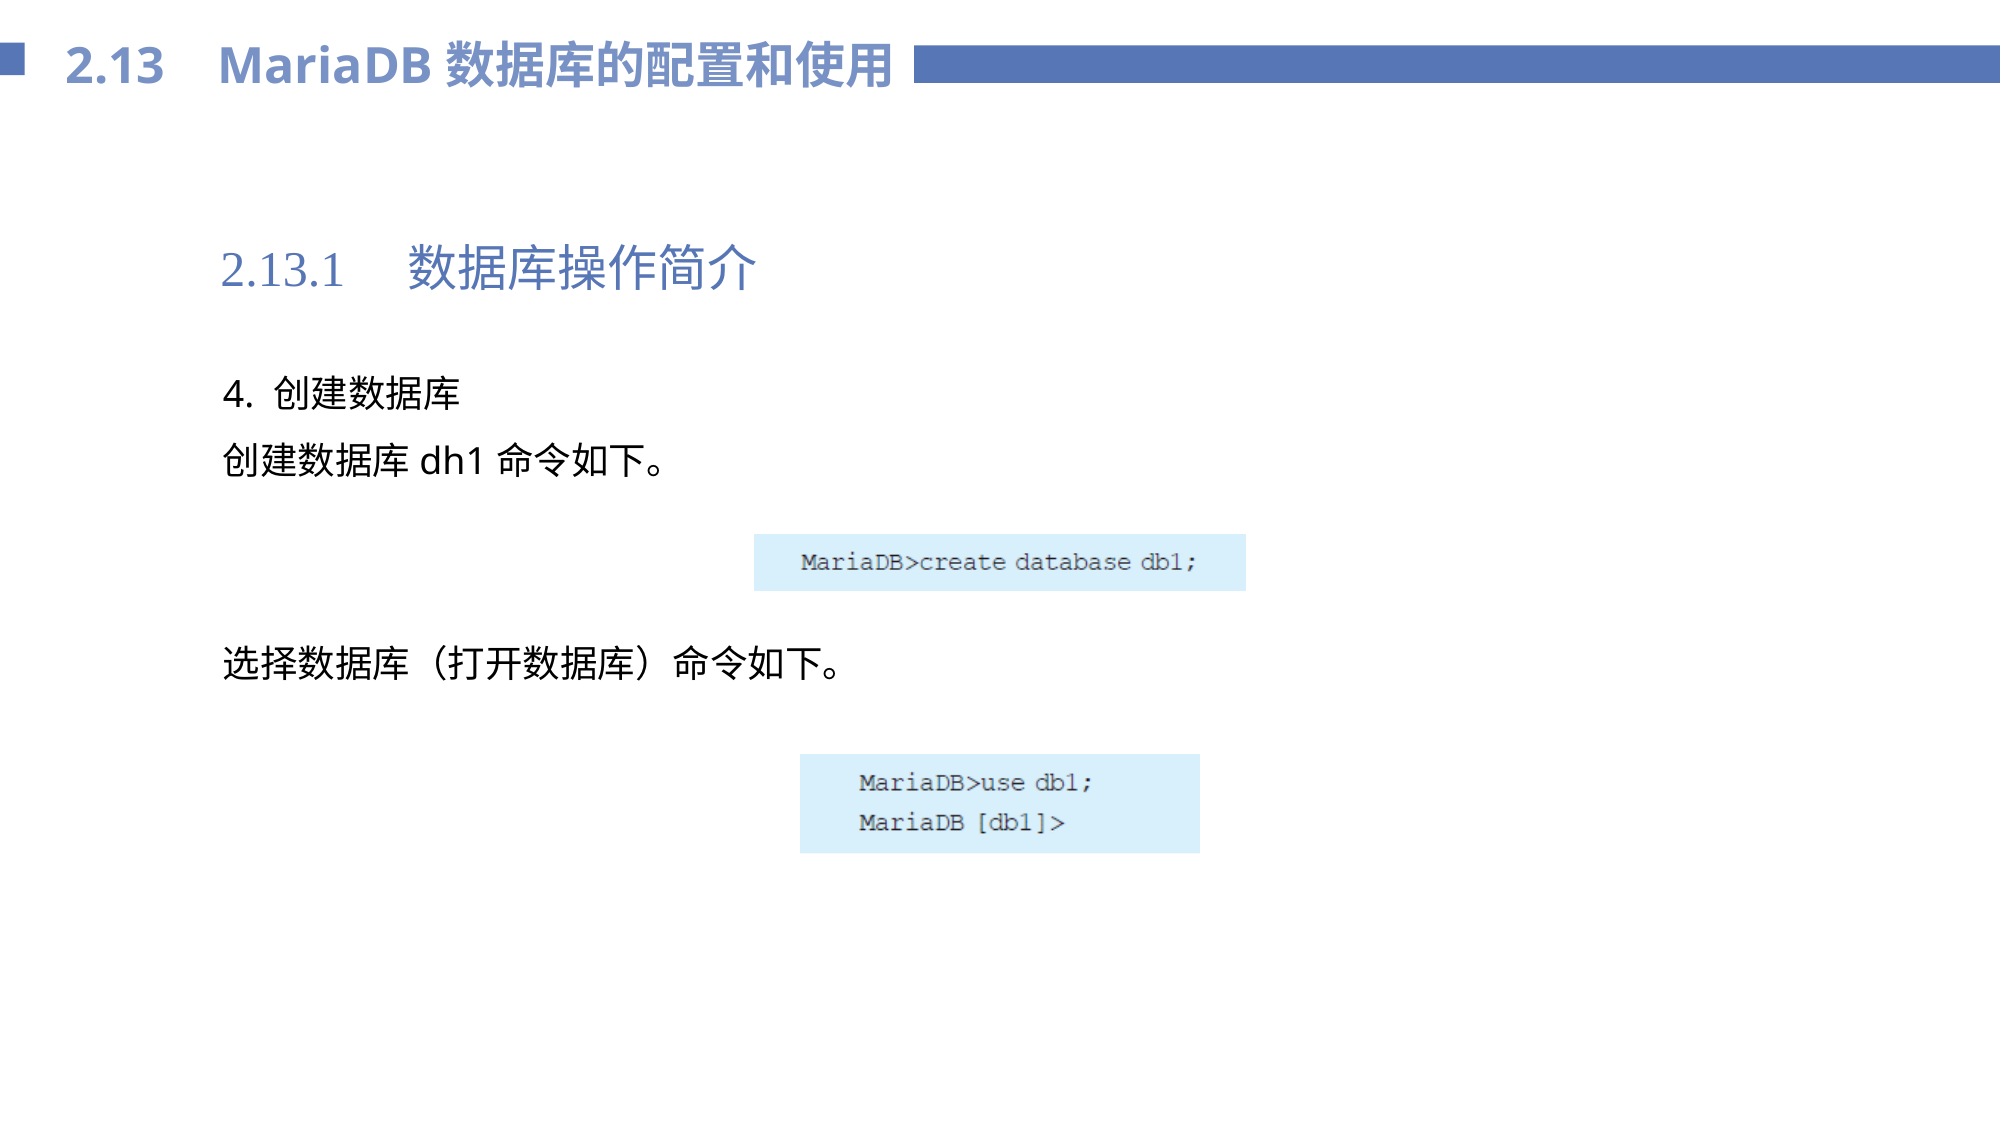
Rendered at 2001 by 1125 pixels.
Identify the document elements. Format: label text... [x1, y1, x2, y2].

text_box [913, 44, 2000, 84]
text_box 2.13.1 数据库操作简介 [205, 229, 1121, 304]
picture [754, 534, 1246, 591]
text_box [0, 41, 26, 76]
picture [800, 754, 1200, 855]
text_box 4. 创建数据库 创建数据库dh1命令如下。 选择数据库（打开数据库）命令如下。 [147, 347, 1852, 753]
text_box 2.13 MariaDB数据库的配置和使用 [65, 33, 896, 94]
